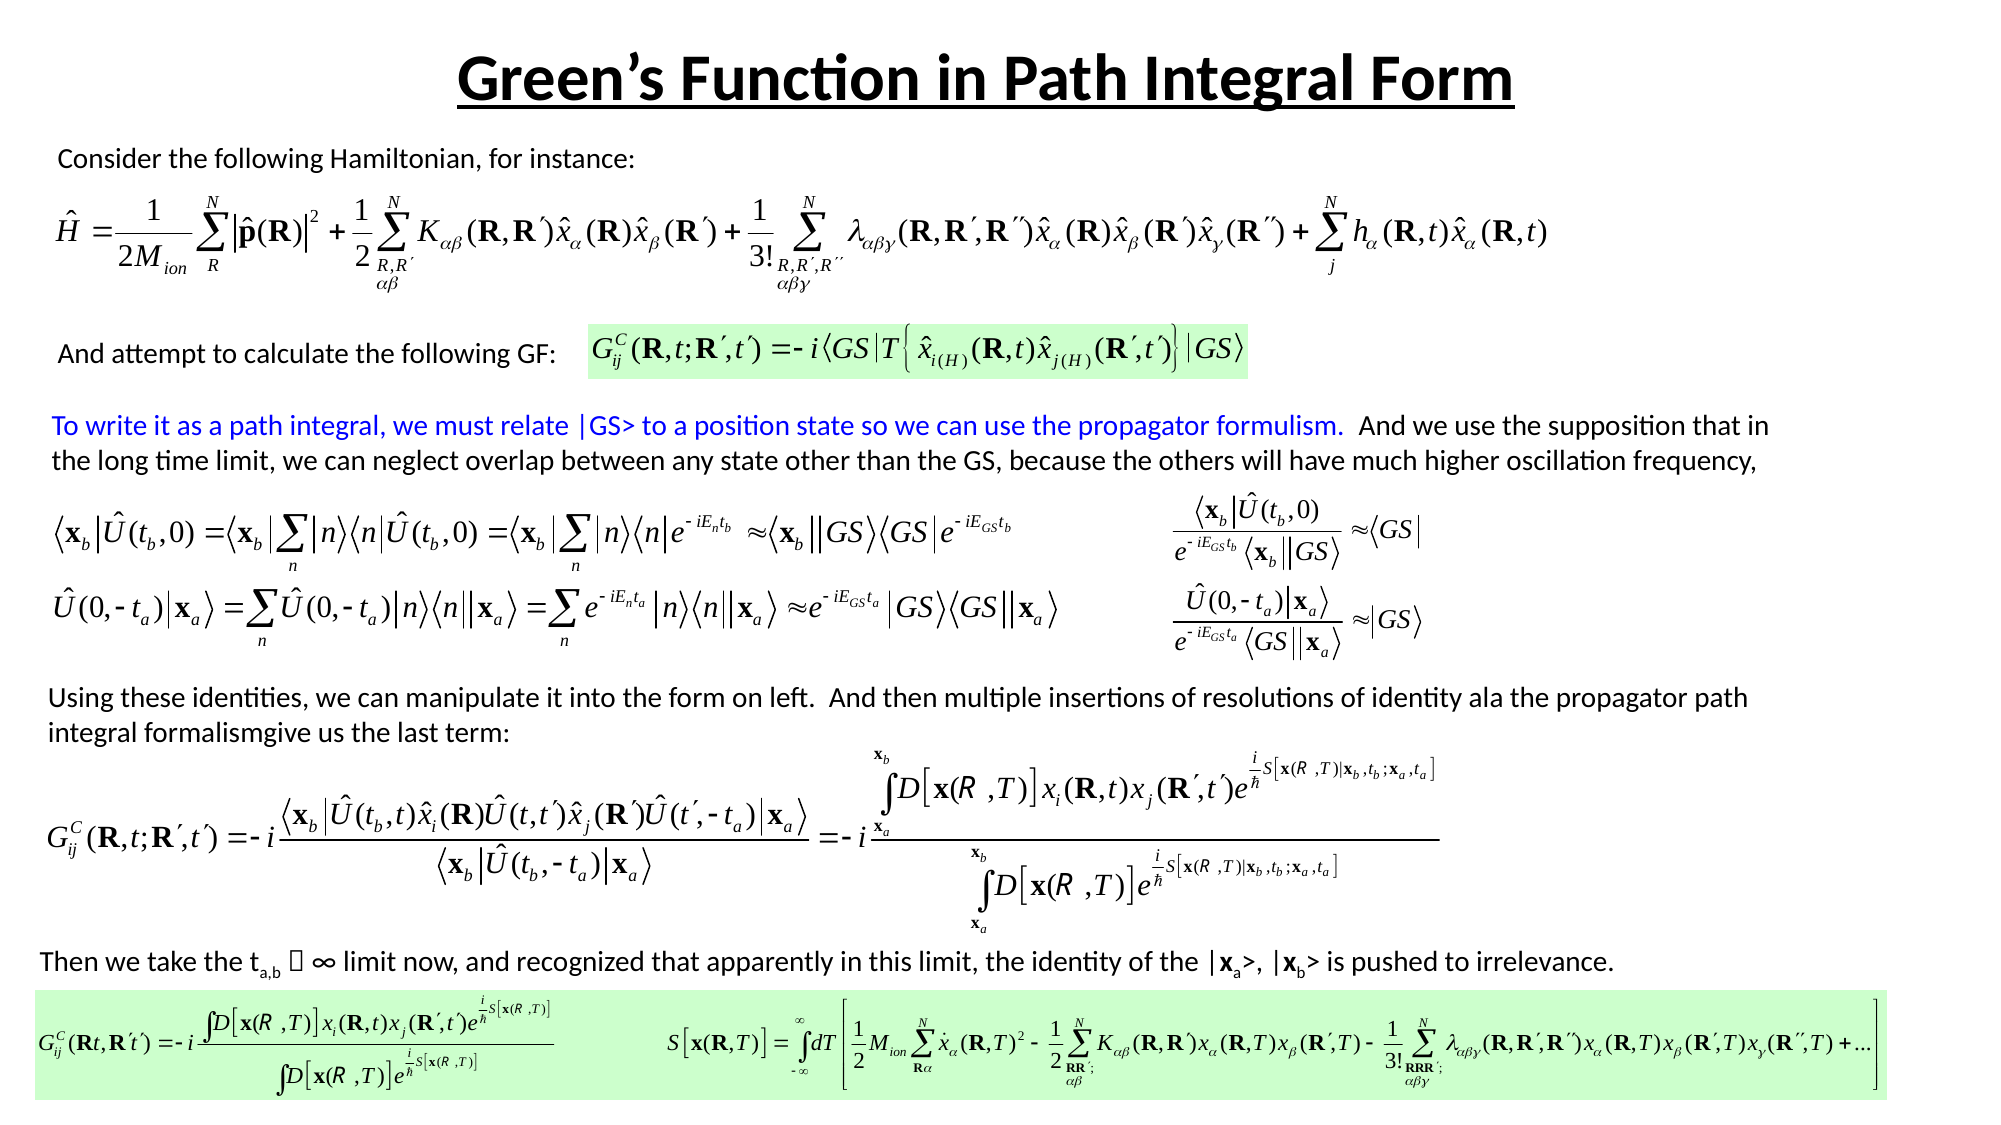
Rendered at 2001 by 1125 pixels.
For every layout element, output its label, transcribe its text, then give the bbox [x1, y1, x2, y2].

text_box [42, 740, 1445, 941]
text_box Green’s Function in Path Integral Form [442, 26, 1553, 122]
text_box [35, 989, 1887, 1100]
text_box To write it as a path integral, we must relate |GS> to a position state so we can use the propagator formulism. And we use the supposition that in the long time limit, we can neglect overlap between any state other than the GS, because the others will have much higher oscillation frequency, [36, 398, 1802, 484]
text_box Then we take the ta,b  ∞ limit now, and recognized that apparently in this limit, the identity of the |xa>, |xb> is pushed to irrelevance. [24, 934, 1687, 990]
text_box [49, 504, 1063, 655]
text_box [49, 188, 1555, 300]
text_box Consider the following Hamiltonian, for instance: [42, 131, 744, 182]
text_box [1168, 487, 1428, 665]
text_box And attempt to calculate the following GF: [42, 327, 587, 378]
text_box Using these identities, we can manipulate it into the form on left. And then multiple insertions of resolutions of identity ala the propagator path integral formalismgive us the last term: [33, 670, 1837, 756]
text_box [587, 323, 1248, 380]
